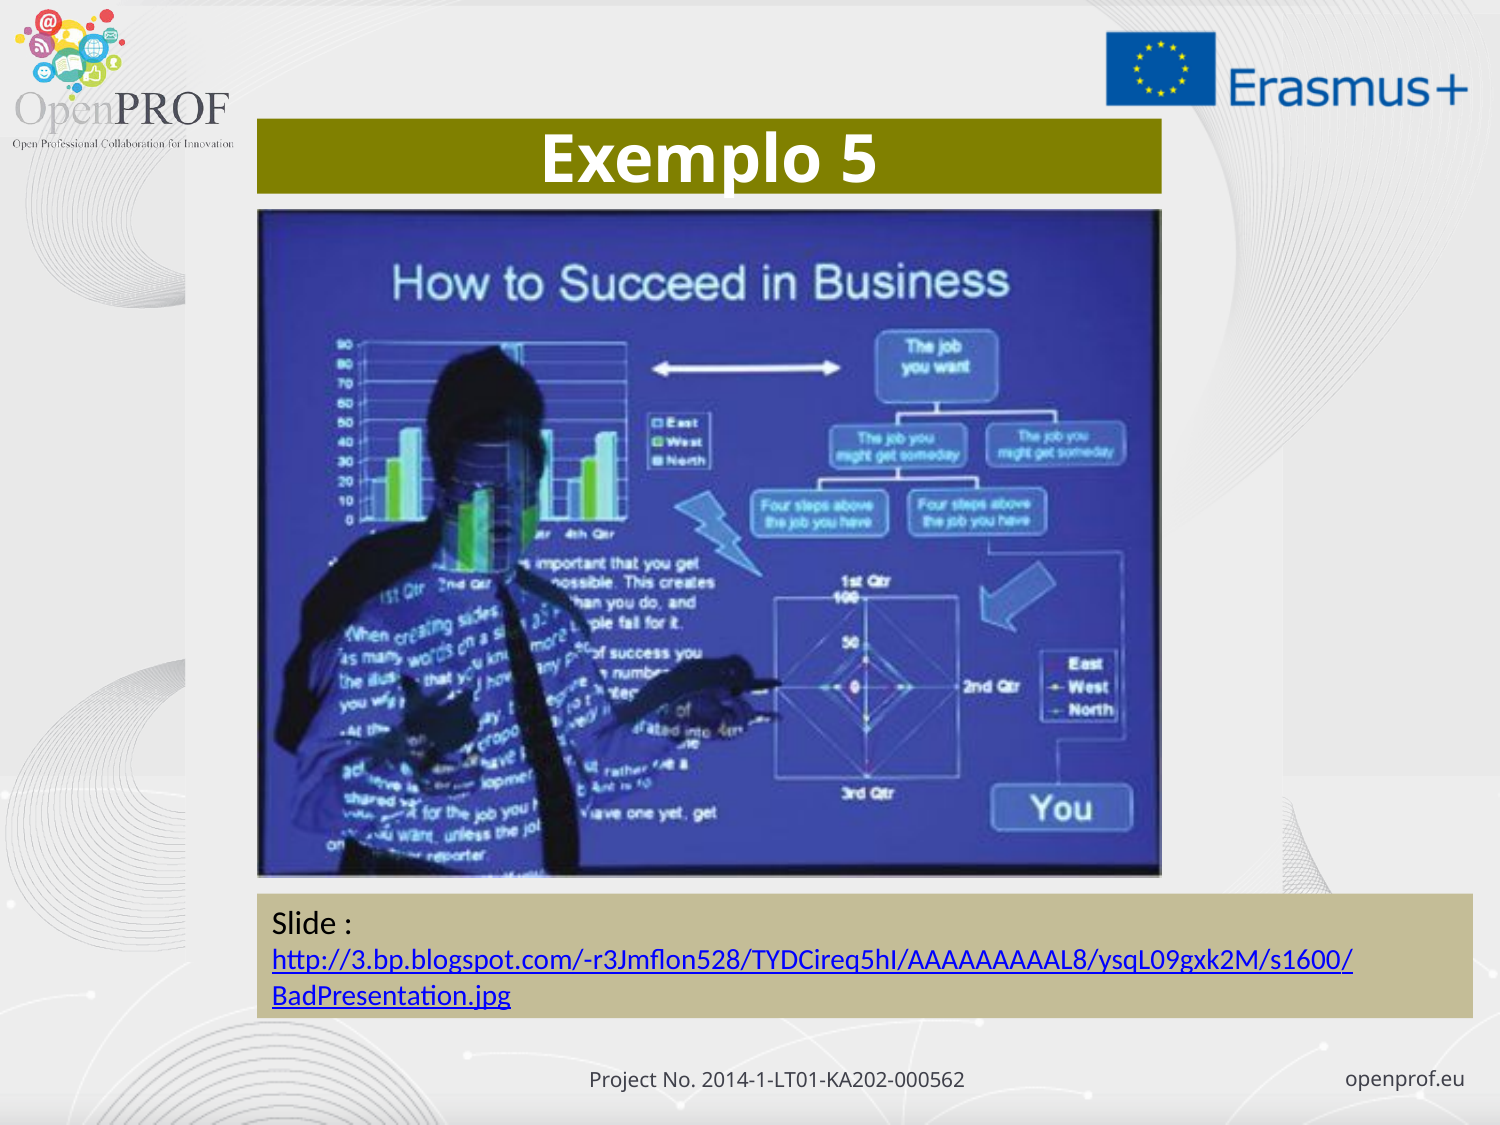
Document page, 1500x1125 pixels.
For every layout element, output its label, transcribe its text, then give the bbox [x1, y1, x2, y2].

title Exemplo 5 [257, 118, 1162, 194]
text_box Slide : http://3.bp.blogspot.com/-r3Jmflon528/TYDCireq5hI/AAAAAAAAAL8/ysqL09gxk2M/s1600/ BadPresentation.jpg [257, 893, 1473, 1019]
picture [0, 0, 1500, 1125]
